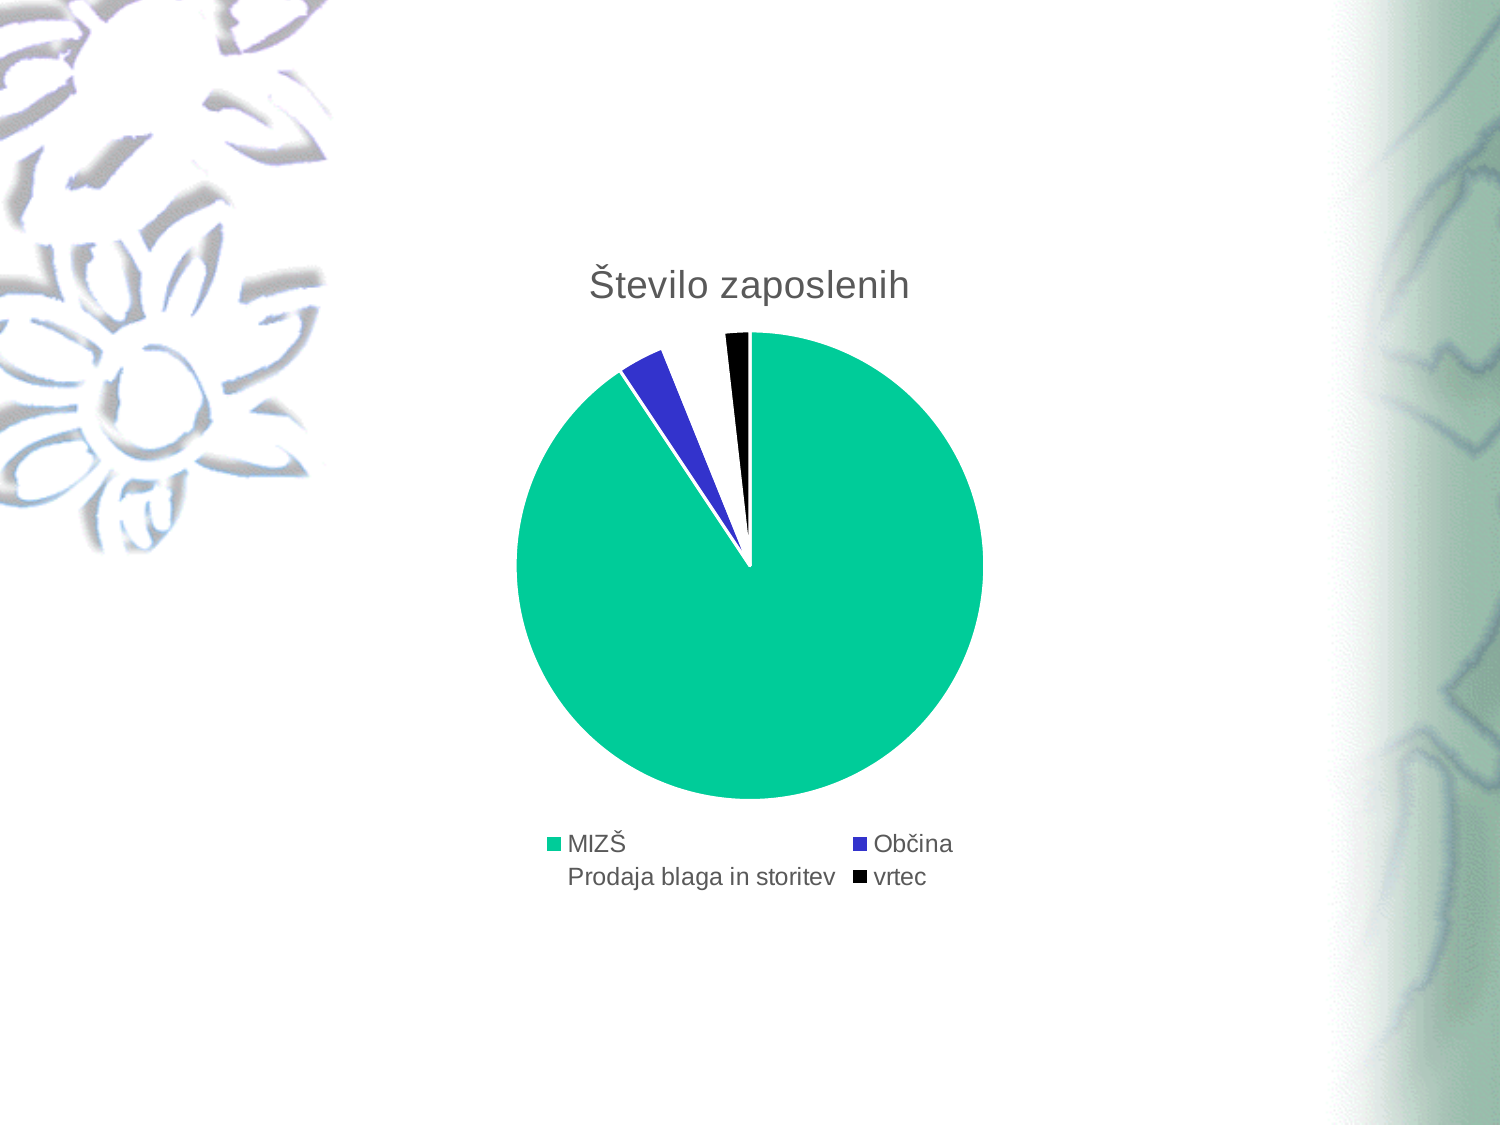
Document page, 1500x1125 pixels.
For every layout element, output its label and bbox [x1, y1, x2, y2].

picture [0, 0, 1500, 1125]
chart [249, 228, 1251, 897]
